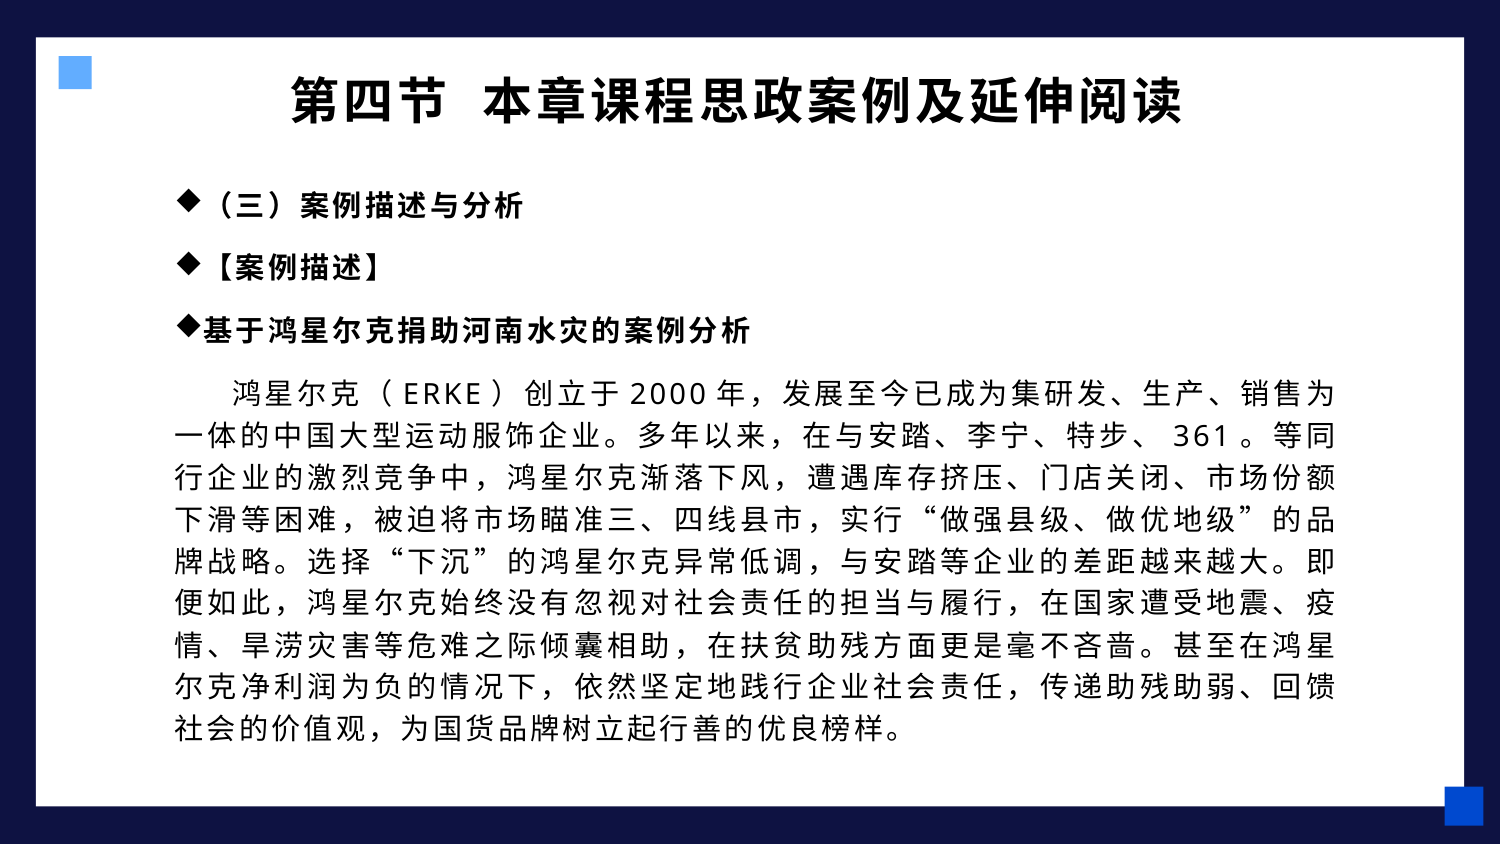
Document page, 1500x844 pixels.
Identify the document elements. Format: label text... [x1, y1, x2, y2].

list （三）案例描述与分析 【案例描述】 基于鸿星尔克捐助河南水灾的案例分析 鸿星尔克（ERKE）创立于2000年，发展至今已成为集研发、生产、销售为一体的中国大型运动服饰企业。多年以来，在与安踏、李宁、特步、361。等同行企业的激烈竞争中，鸿星尔克渐落下风，遭遇库存挤压、门店关闭、市场份额下滑等困难，被迫将市场瞄准三、四线县市，实行“做强县级、做优地级”的品牌战略。选择“下沉”的鸿星尔克异常低调，与安踏等企业的差距越来越大。即便如此，鸿星尔克始终没有忽视对社会责任的担当与履行，在国家遭受地震、疫情、旱涝灾害等危难之际倾囊相助，在扶贫助残方面更是毫不吝啬。甚至在鸿星尔克净利润为负的情况下，依然坚定地践行企业社会责任，传递助残助弱、回馈社会的价值观，为国货品牌树立起行善的优良榜样。 [157, 179, 1353, 605]
title 第四节 本章课程思政案例及延伸阅读 [141, 48, 1327, 139]
